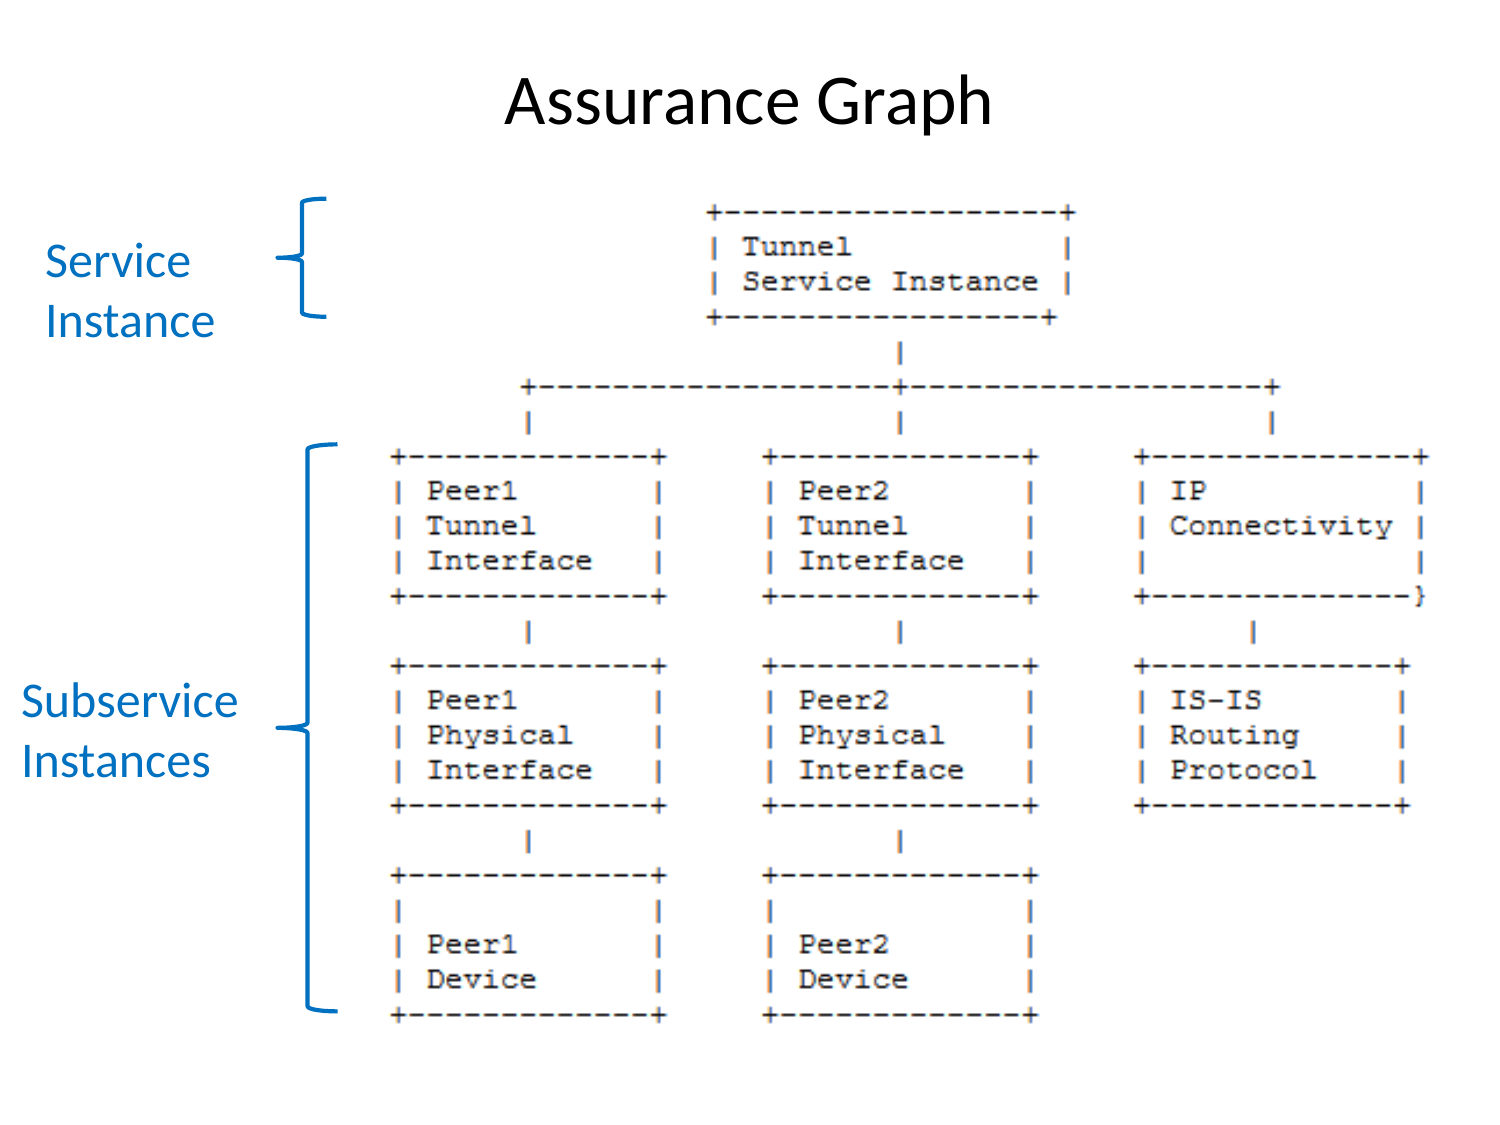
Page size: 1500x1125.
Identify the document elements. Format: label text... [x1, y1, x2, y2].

title Assurance Graph [75, 45, 1425, 233]
picture [365, 184, 1466, 1047]
text_box Service Instance [30, 219, 231, 355]
text_box [276, 197, 327, 318]
text_box [276, 443, 338, 1013]
text_box Subservice Instances [6, 659, 306, 795]
